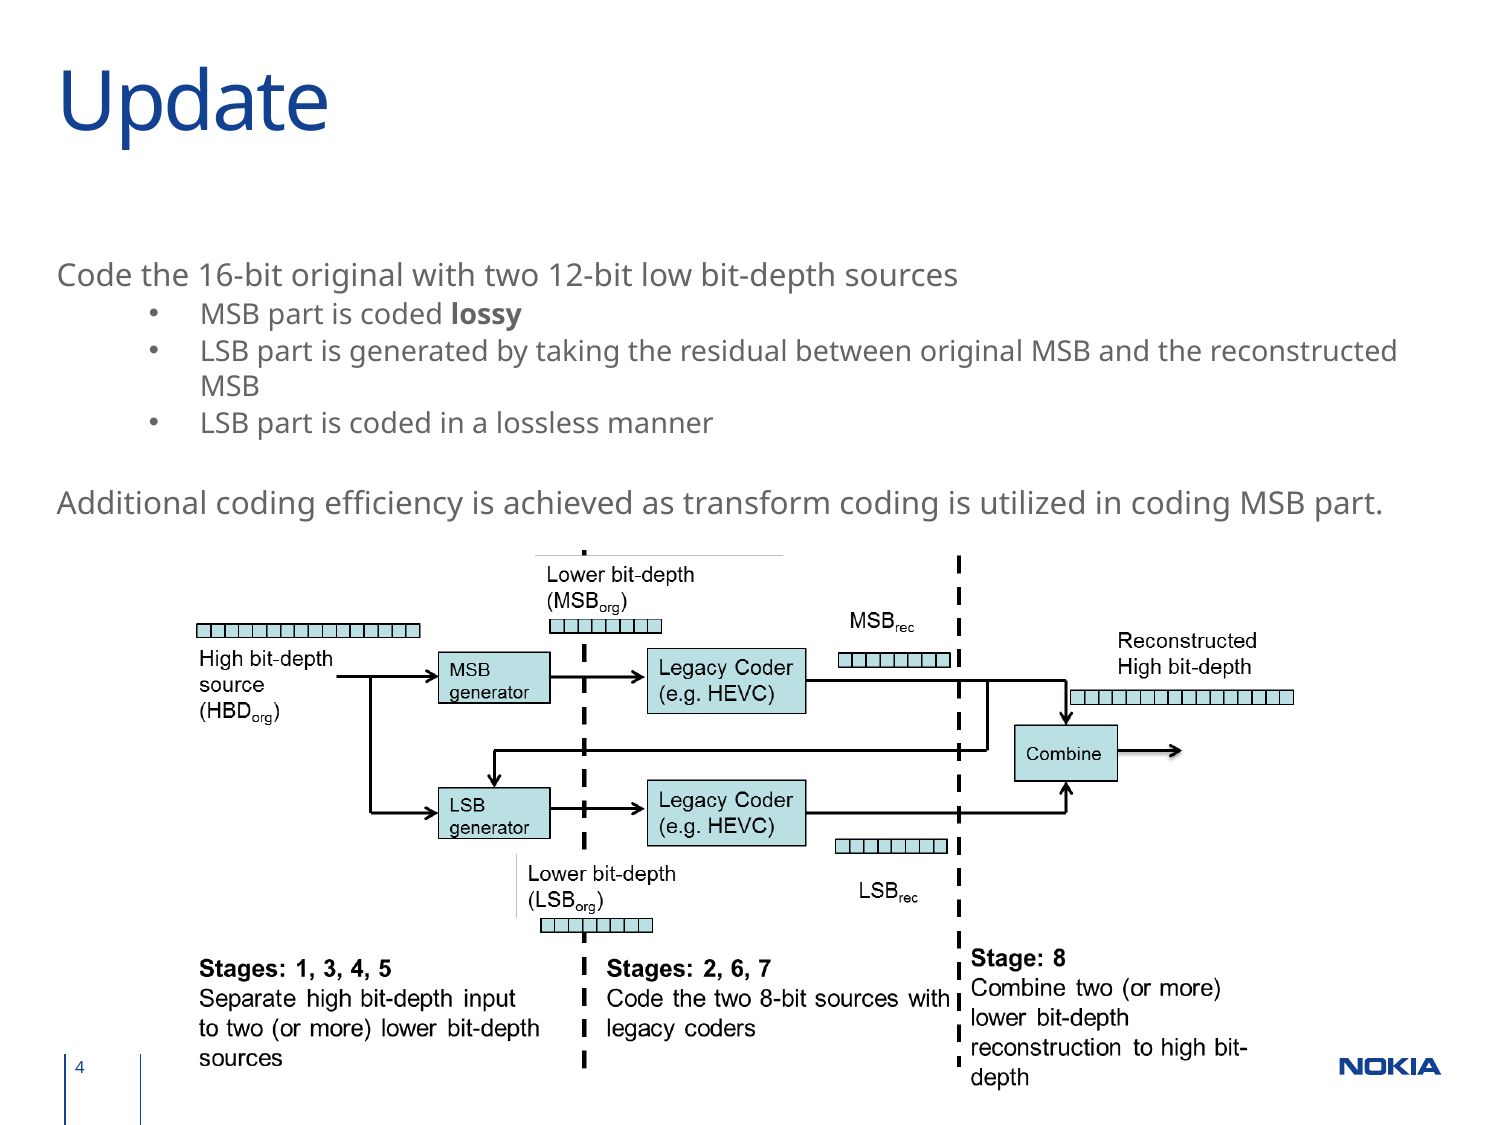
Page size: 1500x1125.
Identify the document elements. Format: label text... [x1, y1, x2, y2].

picture [182, 550, 1294, 1107]
title Update [56, 47, 1433, 149]
list Code the 16-bit original with two 12-bit low bit-depth sources MSB part is coded lossy LSB part is generated by taking the residual between original MSB and the reconstructed MSB LSB part is coded in a lossless manner Additional coding efficiency is achieved as transform coding is utilized in coding MSB part. [56, 254, 1436, 551]
slide_number 4 [75, 1057, 124, 1079]
